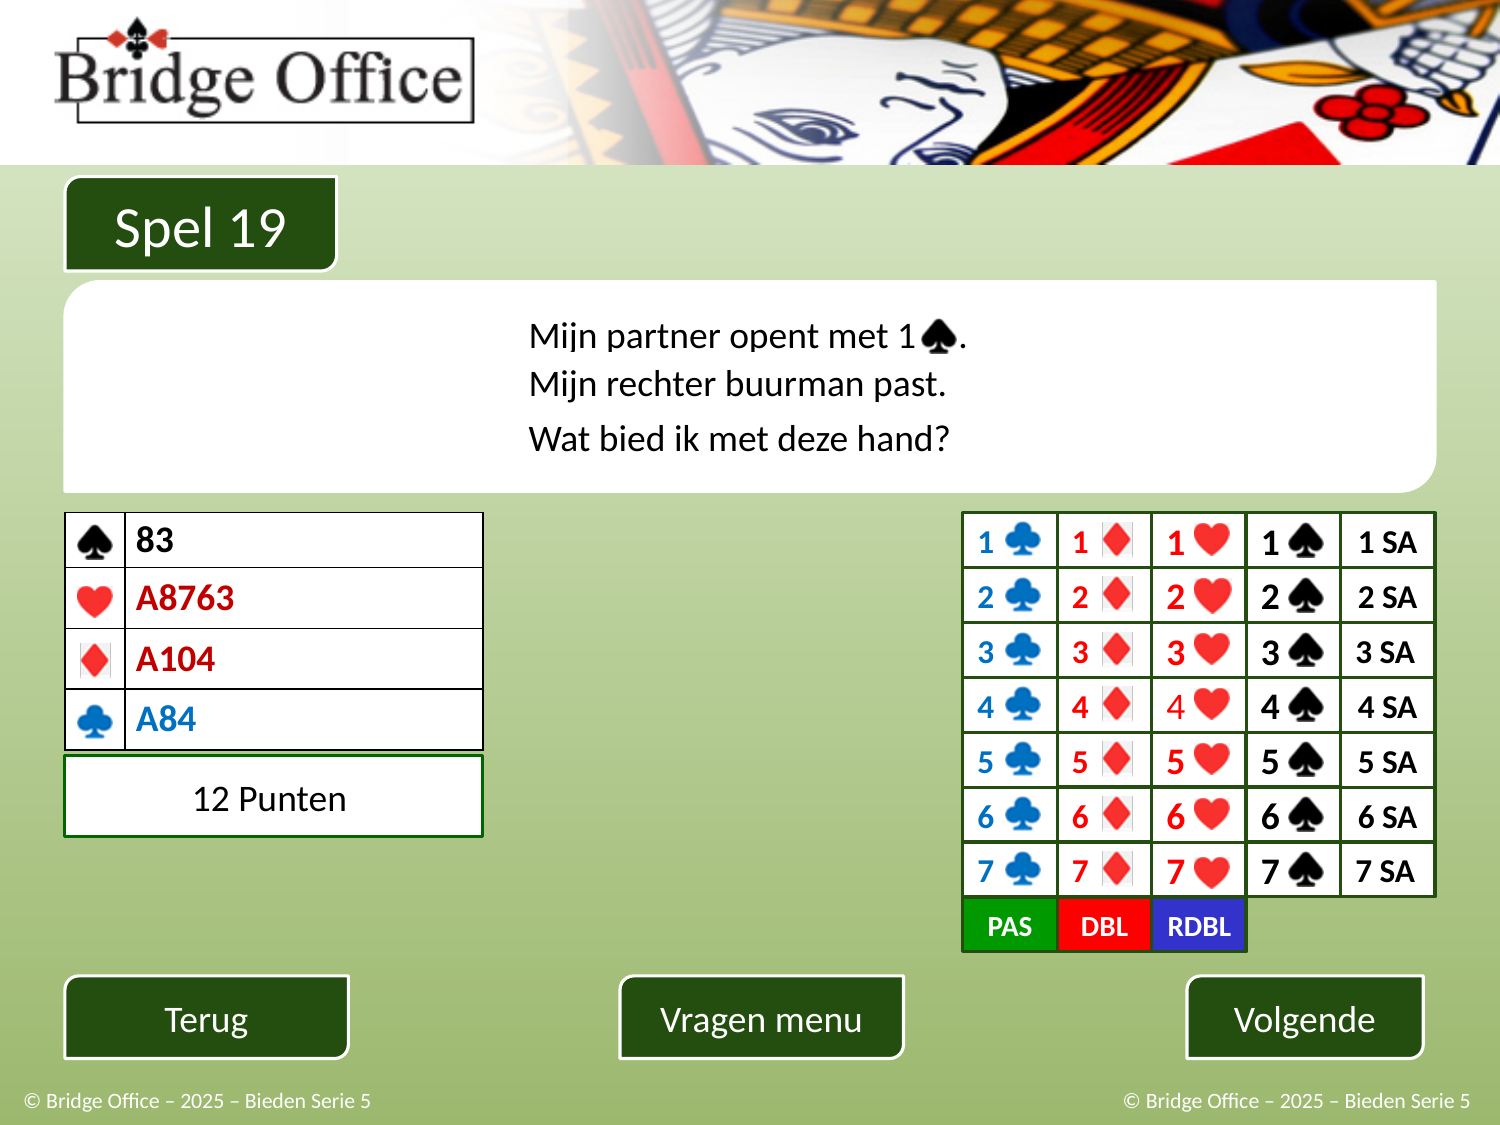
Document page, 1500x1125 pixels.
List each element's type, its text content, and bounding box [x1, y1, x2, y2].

text_box 7 [1150, 841, 1245, 898]
text_box Vragen menu [618, 974, 906, 1061]
text_box 3 [961, 621, 1056, 676]
text_box Terug [63, 974, 350, 1061]
text_box 1 [961, 511, 1059, 569]
table_cell A84 [126, 690, 482, 749]
picture [0, 0, 1500, 166]
picture [1288, 741, 1324, 778]
text_box 2 [1056, 569, 1153, 621]
text_box 5 [1248, 734, 1339, 786]
table_cell [66, 629, 124, 688]
text_box 4 [1150, 676, 1245, 734]
table_header 83 [126, 513, 482, 567]
picture [1288, 521, 1325, 558]
picture [1193, 688, 1230, 721]
text_box Wat bied ik met deze hand? [513, 406, 987, 467]
text_box 6 SA [1339, 786, 1437, 844]
picture [1004, 576, 1041, 613]
text_box 6 [1150, 786, 1245, 841]
picture [1193, 523, 1230, 556]
picture [77, 524, 114, 561]
text_box 5 [1059, 734, 1153, 786]
picture [1004, 521, 1041, 558]
text_box Mijn rechter buurman past. [513, 352, 987, 406]
text_box 2 [961, 569, 1056, 621]
picture [1099, 796, 1135, 833]
text_box 6 [961, 786, 1056, 841]
text_box 6 [1245, 786, 1339, 841]
text_box 2 [1153, 569, 1245, 621]
text_box 1 [1245, 511, 1342, 569]
picture [1004, 686, 1041, 723]
picture [1004, 631, 1041, 668]
table_header [66, 513, 124, 567]
picture [1099, 686, 1135, 723]
picture [1004, 741, 1041, 778]
picture [1099, 631, 1135, 668]
picture [1288, 686, 1324, 723]
text_box 2 [1245, 569, 1339, 621]
text_box 3 [1245, 621, 1339, 676]
picture [1004, 851, 1041, 887]
text_box DBL [1059, 898, 1153, 953]
text_box 5 SA [1339, 734, 1437, 786]
text_box 7 [1056, 841, 1150, 898]
table_cell A104 [126, 629, 482, 688]
picture [920, 318, 957, 354]
text_box 2 SA [1339, 569, 1437, 621]
picture [1193, 743, 1230, 776]
table_cell [66, 690, 124, 749]
text_box 1 [1059, 511, 1153, 569]
text_box 1 SA [1342, 511, 1437, 569]
picture [77, 703, 114, 740]
table_cell A8763 [126, 568, 482, 628]
text_box © Bridge Office – 2025 – Bieden Serie 5 [8, 1079, 393, 1121]
text_box 4 [1245, 676, 1339, 734]
text_box 3 SA [1339, 621, 1437, 676]
text_box 4 [1059, 676, 1150, 734]
text_box Volgende [1185, 974, 1425, 1061]
text_box Spel 19 [63, 178, 339, 273]
text_box 4 [961, 676, 1059, 734]
text_box 12 Punten [63, 754, 484, 838]
text_box 7 [1245, 841, 1339, 898]
picture [1288, 796, 1324, 832]
text_box 4 SA [1339, 676, 1437, 734]
picture [1288, 631, 1324, 668]
picture [1288, 576, 1324, 613]
text_box [63, 280, 1437, 493]
picture [1193, 578, 1232, 614]
text_box 3 [1150, 621, 1245, 676]
picture [1193, 857, 1230, 890]
picture [1288, 851, 1324, 887]
text_box 5 [961, 734, 1059, 786]
text_box 7 SA [1339, 844, 1437, 898]
text_box PAS [961, 896, 1059, 953]
picture [1004, 796, 1041, 833]
picture [77, 585, 114, 618]
text_box 3 [1056, 621, 1150, 676]
text_box © Bridge Office – 2025 – Bieden Serie 5 [1107, 1079, 1500, 1121]
text_box 7 [961, 841, 1056, 896]
text_box 1 [1153, 511, 1245, 569]
text_box 6 [1056, 786, 1150, 841]
picture [1099, 522, 1135, 558]
picture [77, 643, 114, 679]
text_box 5 [1153, 734, 1248, 786]
picture [1099, 576, 1135, 613]
picture [1099, 741, 1135, 778]
text_box Mijn partner opent met 1 . [513, 303, 1022, 364]
picture [1193, 798, 1230, 830]
picture [1099, 851, 1135, 887]
text_box RDBL [1153, 898, 1248, 953]
table_cell [66, 568, 124, 628]
picture [1194, 633, 1230, 666]
